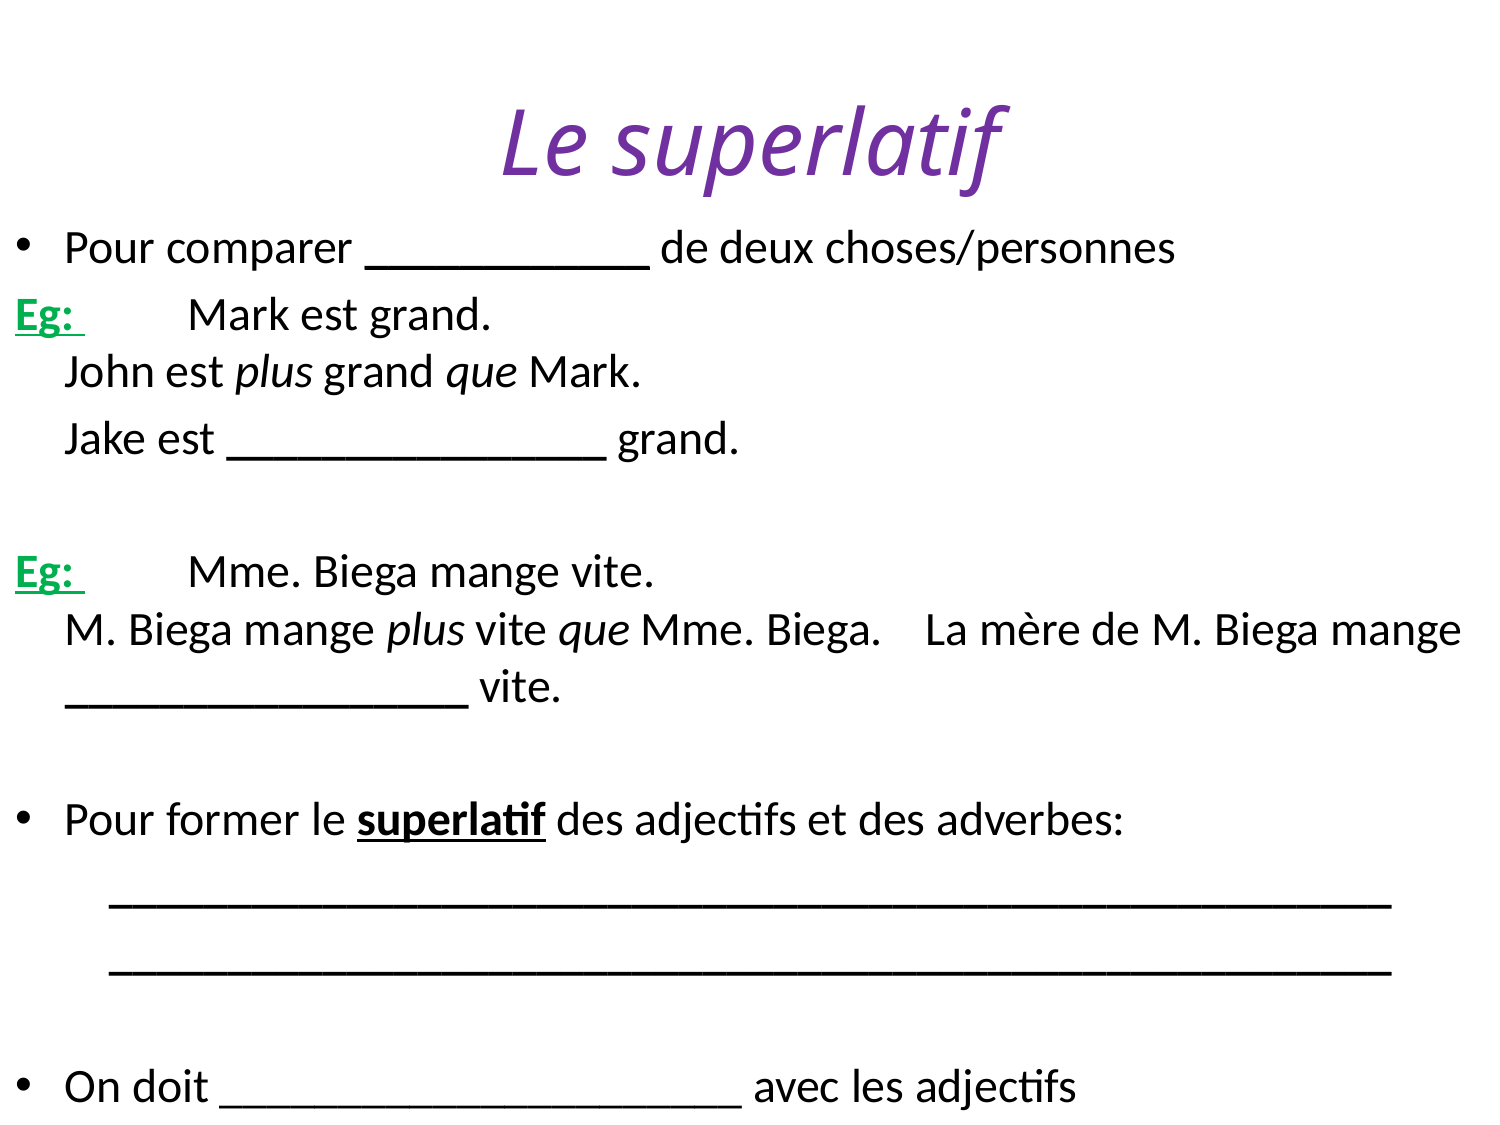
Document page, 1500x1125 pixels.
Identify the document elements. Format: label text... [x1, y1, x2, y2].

list Pour comparer ____________ de deux choses/personnes Eg: Mark est grand. John est plus grand que Mark. Jake est ________________ grand. Eg: Mme. Biega mange vite. M. Biega mange plus vite que Mme. Biega. La mère de M. Biega mange _________________ vite. Pour former le superlatif des adjectifs et des adverbes: ______________________________________________________ ______________________________________________________ On doit ______________________ avec les adjectifs [0, 208, 1500, 1125]
title Le superlatif [75, 45, 1425, 208]
